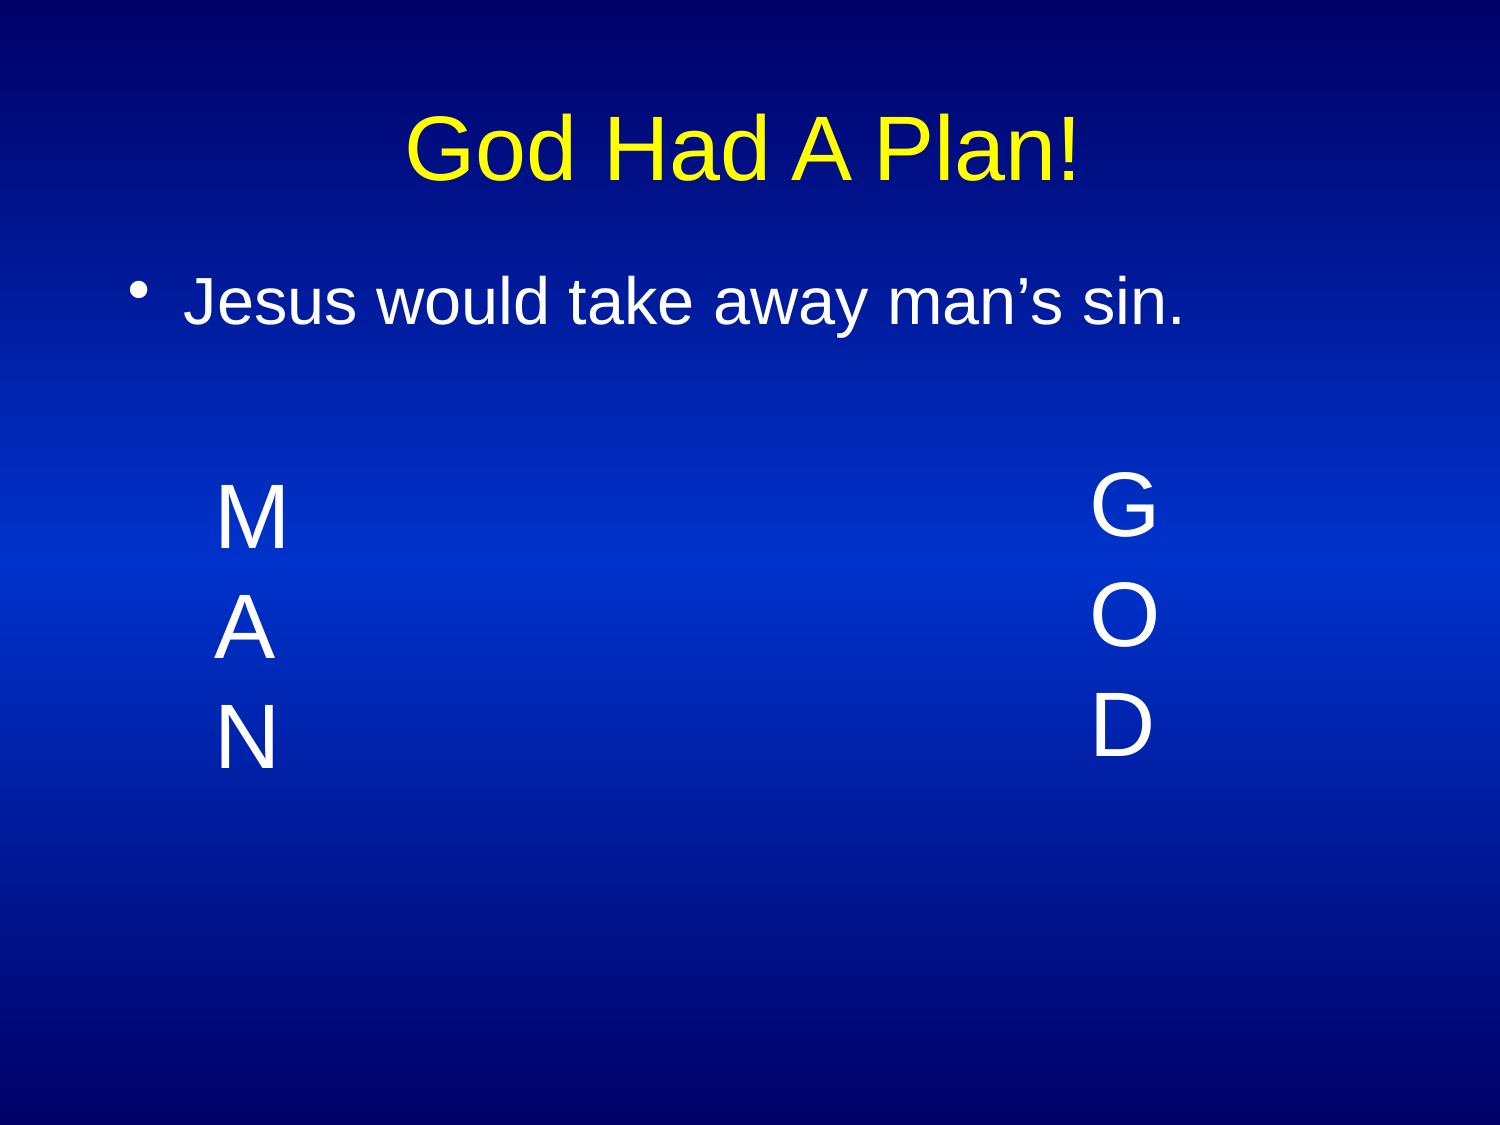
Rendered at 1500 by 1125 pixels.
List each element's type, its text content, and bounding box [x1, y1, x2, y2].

list Jesus would take away man’s sin. [112, 249, 1450, 338]
text_box M A N [200, 449, 322, 795]
title God Had A Plan! [50, 50, 1438, 238]
text_box G O D [1074, 437, 1197, 783]
